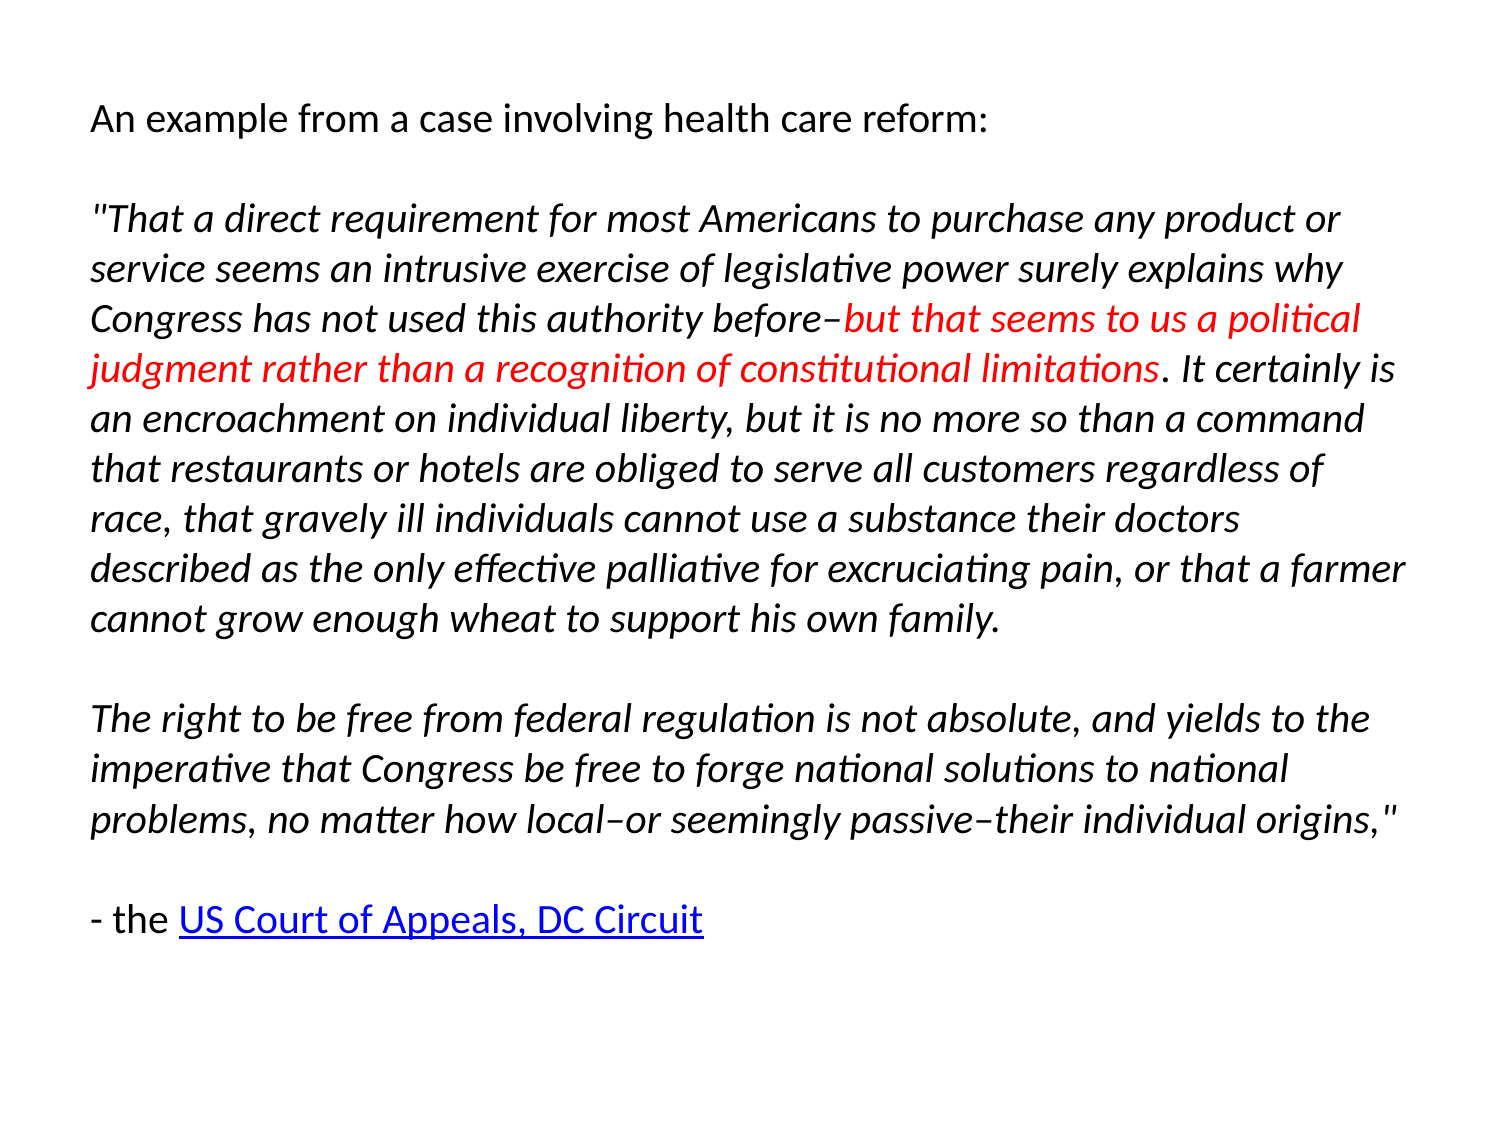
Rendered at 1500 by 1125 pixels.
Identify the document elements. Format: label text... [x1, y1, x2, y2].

title An example from a case involving health care reform: "That a direct requirement for most Americans to purchase any product or service seems an intrusive exercise of legislative power surely explains why Congress has not used this authority before–but that seems to us a political judgment rather than a recognition of constitutional limitations. It certainly is an encroachment on individual liberty, but it is no more so than a command that restaurants or hotels are obliged to serve all customers regardless of race, that gravely ill individuals cannot use a substance their doctors described as the only effective palliative for excruciating pain, or that a farmer cannot grow enough wheat to support his own family. The right to be free from federal regulation is not absolute, and yields to the imperative that Congress be free to forge national solutions to national problems, no matter how local–or seemingly passive–their individual origins," - the US Court of Appeals, DC Circuit [74, 44, 1426, 1038]
